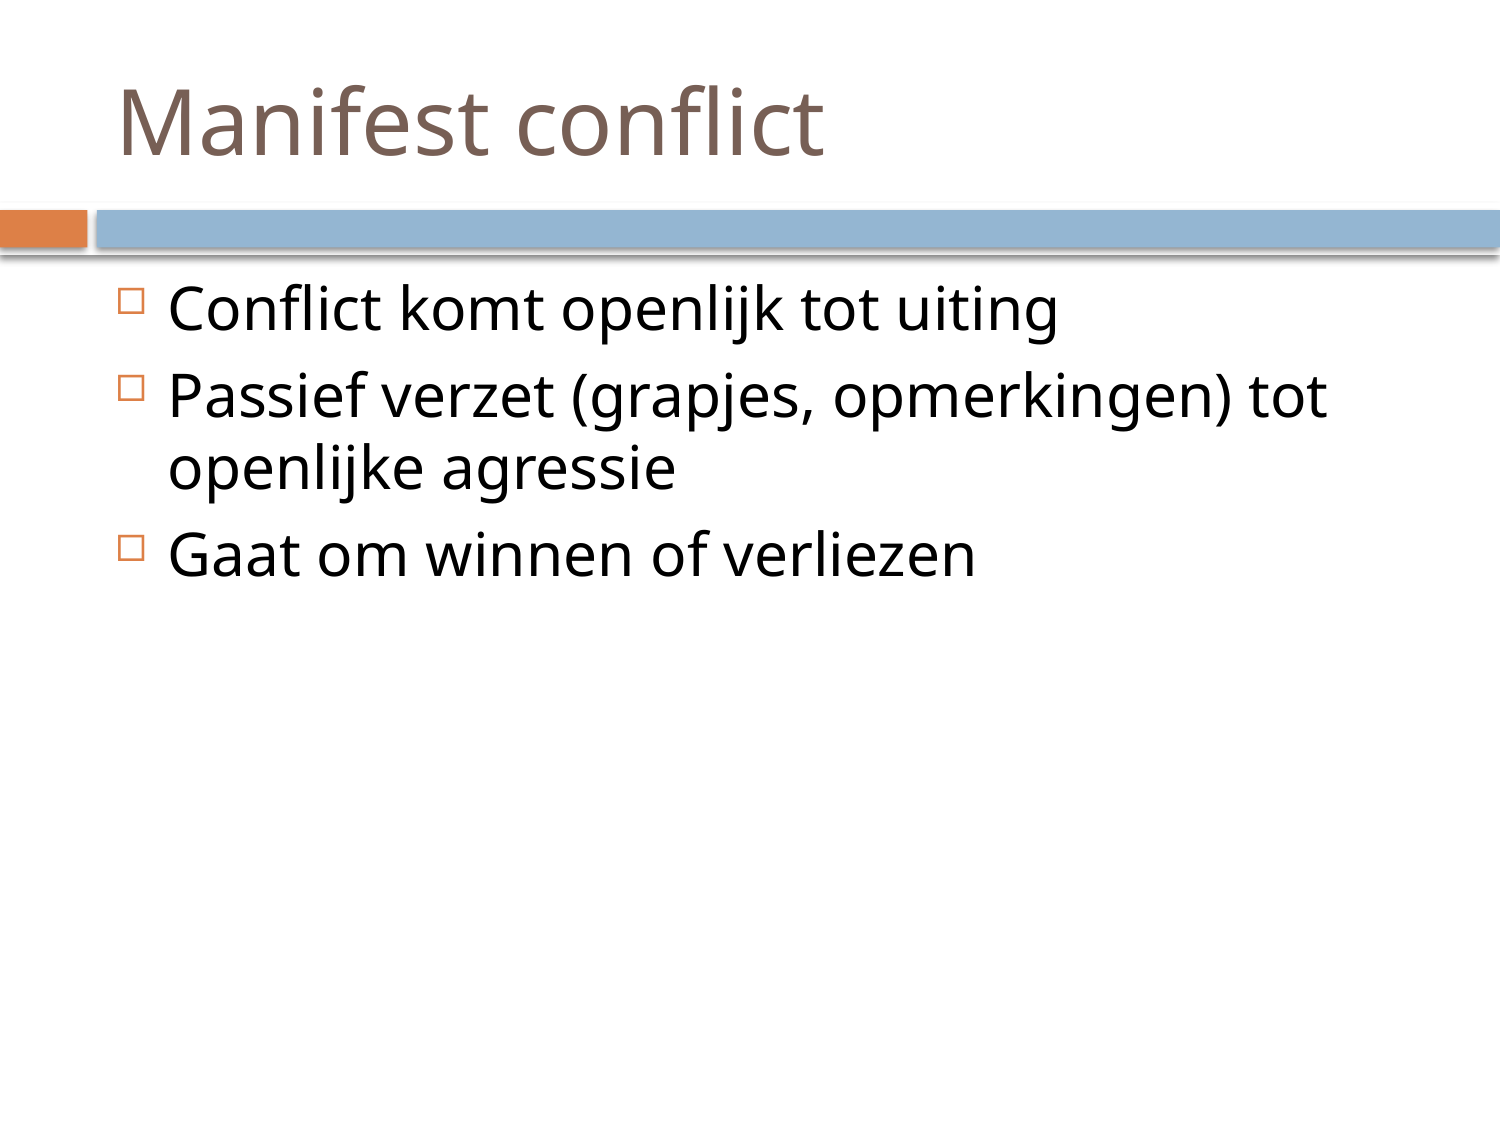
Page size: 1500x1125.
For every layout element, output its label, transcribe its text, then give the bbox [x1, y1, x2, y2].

list Conflict komt openlijk tot uiting Passief verzet (grapjes, opmerkingen) tot openlijke agressie Gaat om winnen of verliezen [100, 262, 1438, 1000]
title Manifest conflict [100, 37, 1438, 200]
